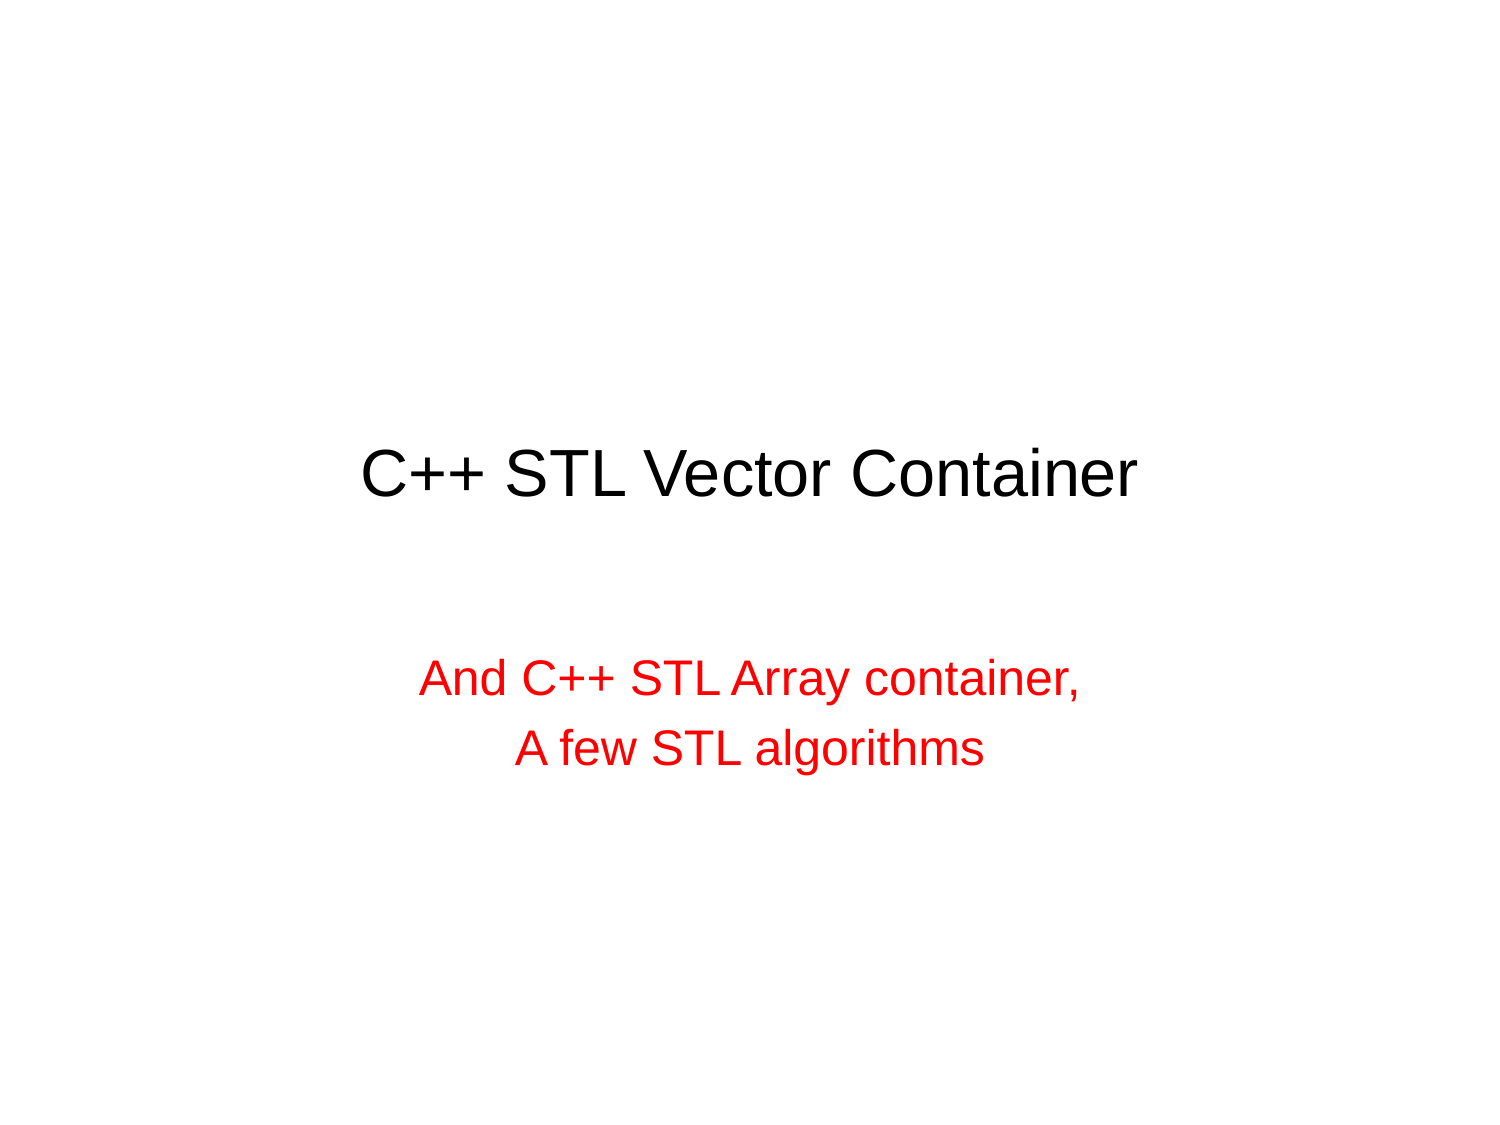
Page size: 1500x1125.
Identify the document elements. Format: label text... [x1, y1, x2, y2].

title C++ STL Vector Container [112, 349, 1388, 591]
subtitle And C++ STL Array container, A few STL algorithms [224, 637, 1276, 926]
